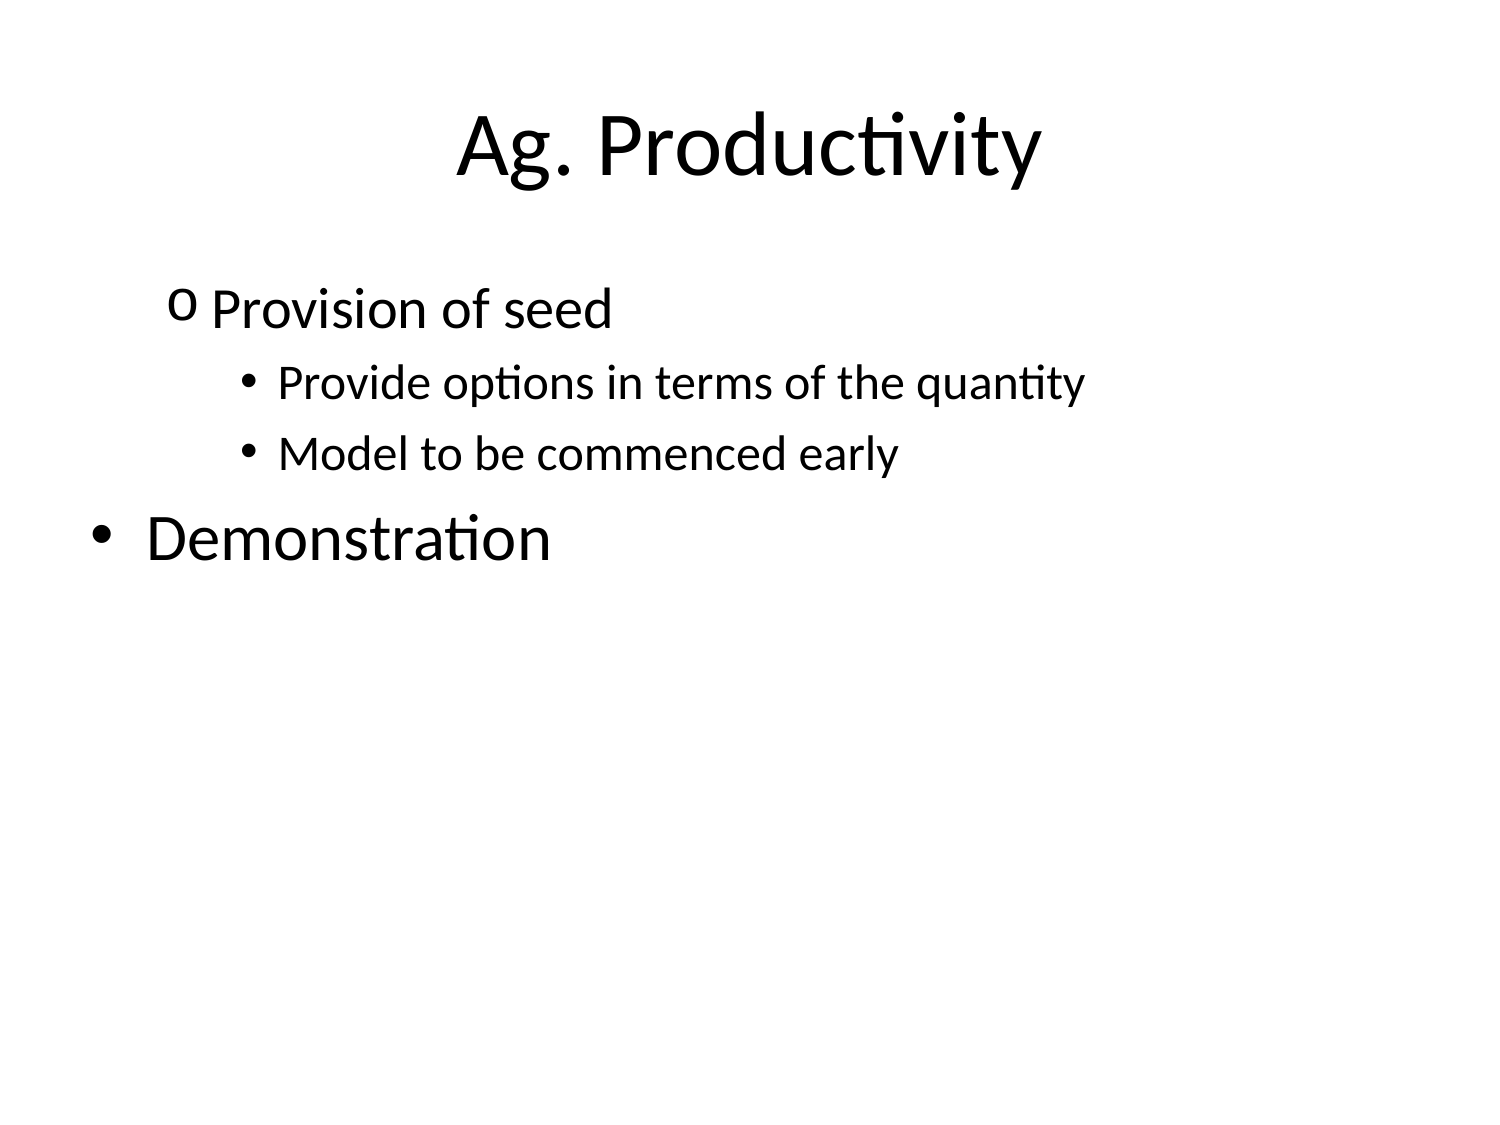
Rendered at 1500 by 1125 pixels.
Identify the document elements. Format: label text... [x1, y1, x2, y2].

title Ag. Productivity [75, 45, 1425, 233]
list Provision of seed Provide options in terms of the quantity Model to be commenced early Demonstration [75, 262, 1425, 1005]
